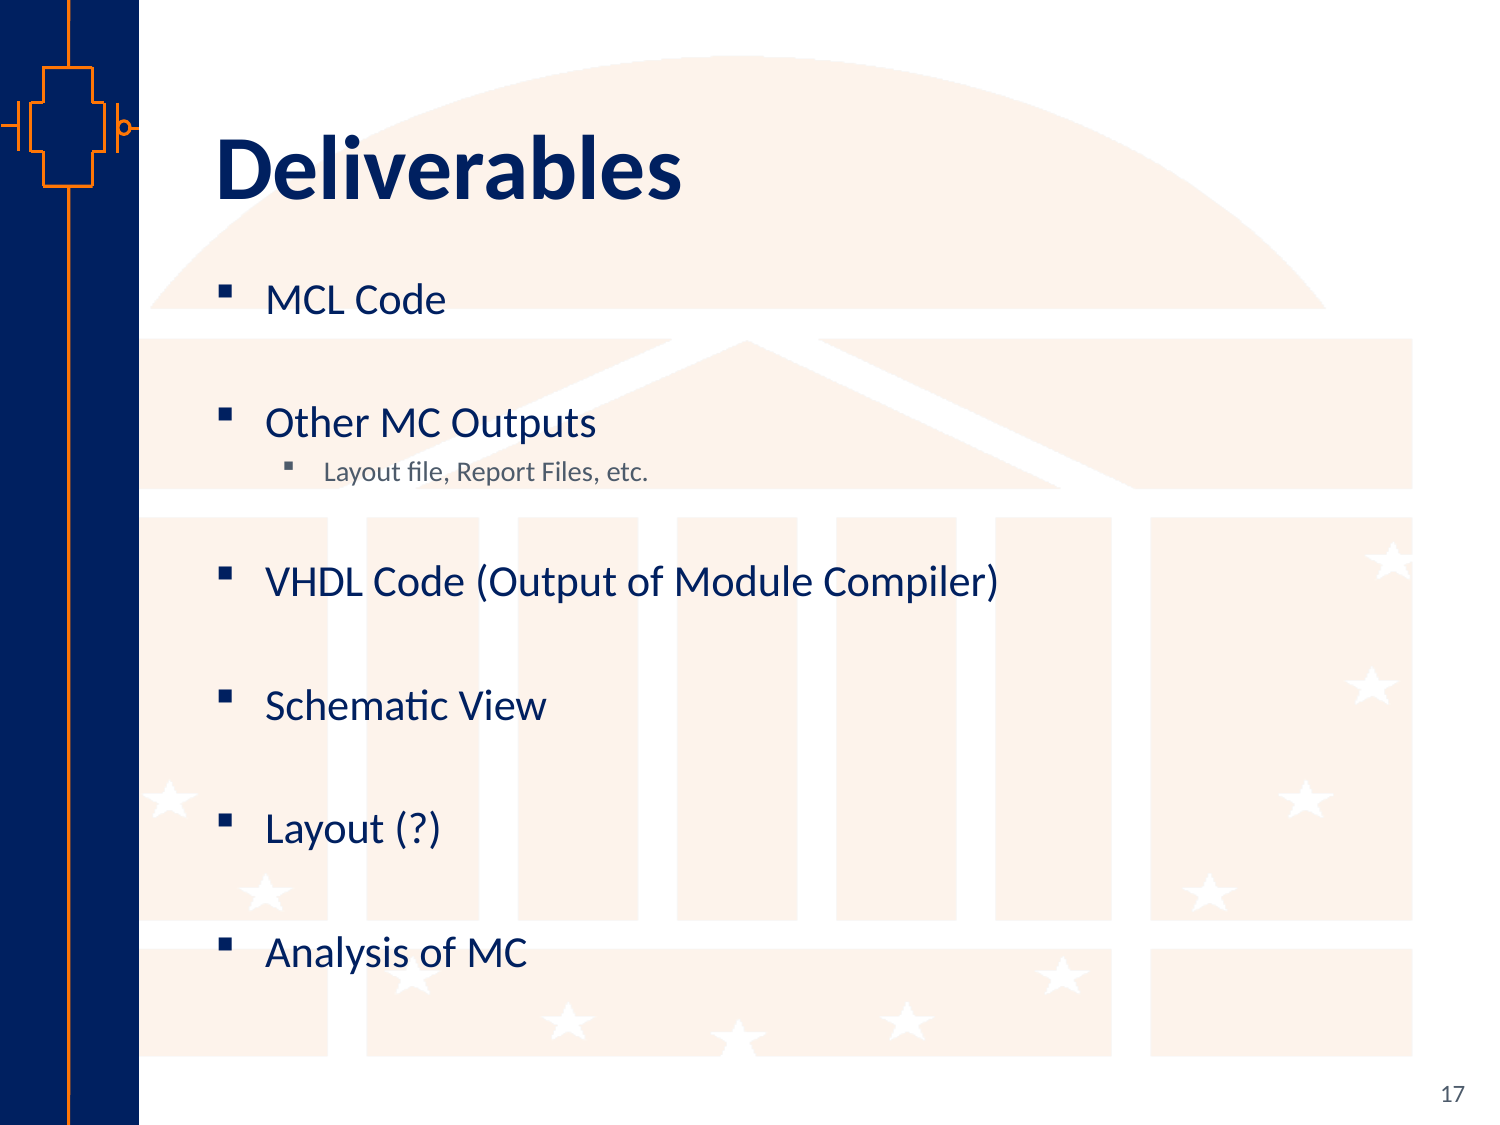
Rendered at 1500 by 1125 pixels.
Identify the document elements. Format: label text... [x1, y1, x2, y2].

list MCL Code Other MC Outputs Layout file, Report Files, etc. VHDL Code (Output of Module Compiler) Schematic View Layout (?) Analysis of MC [200, 262, 1425, 988]
slide_number 17 [1425, 1062, 1488, 1123]
title Deliverables [200, 37, 1388, 225]
